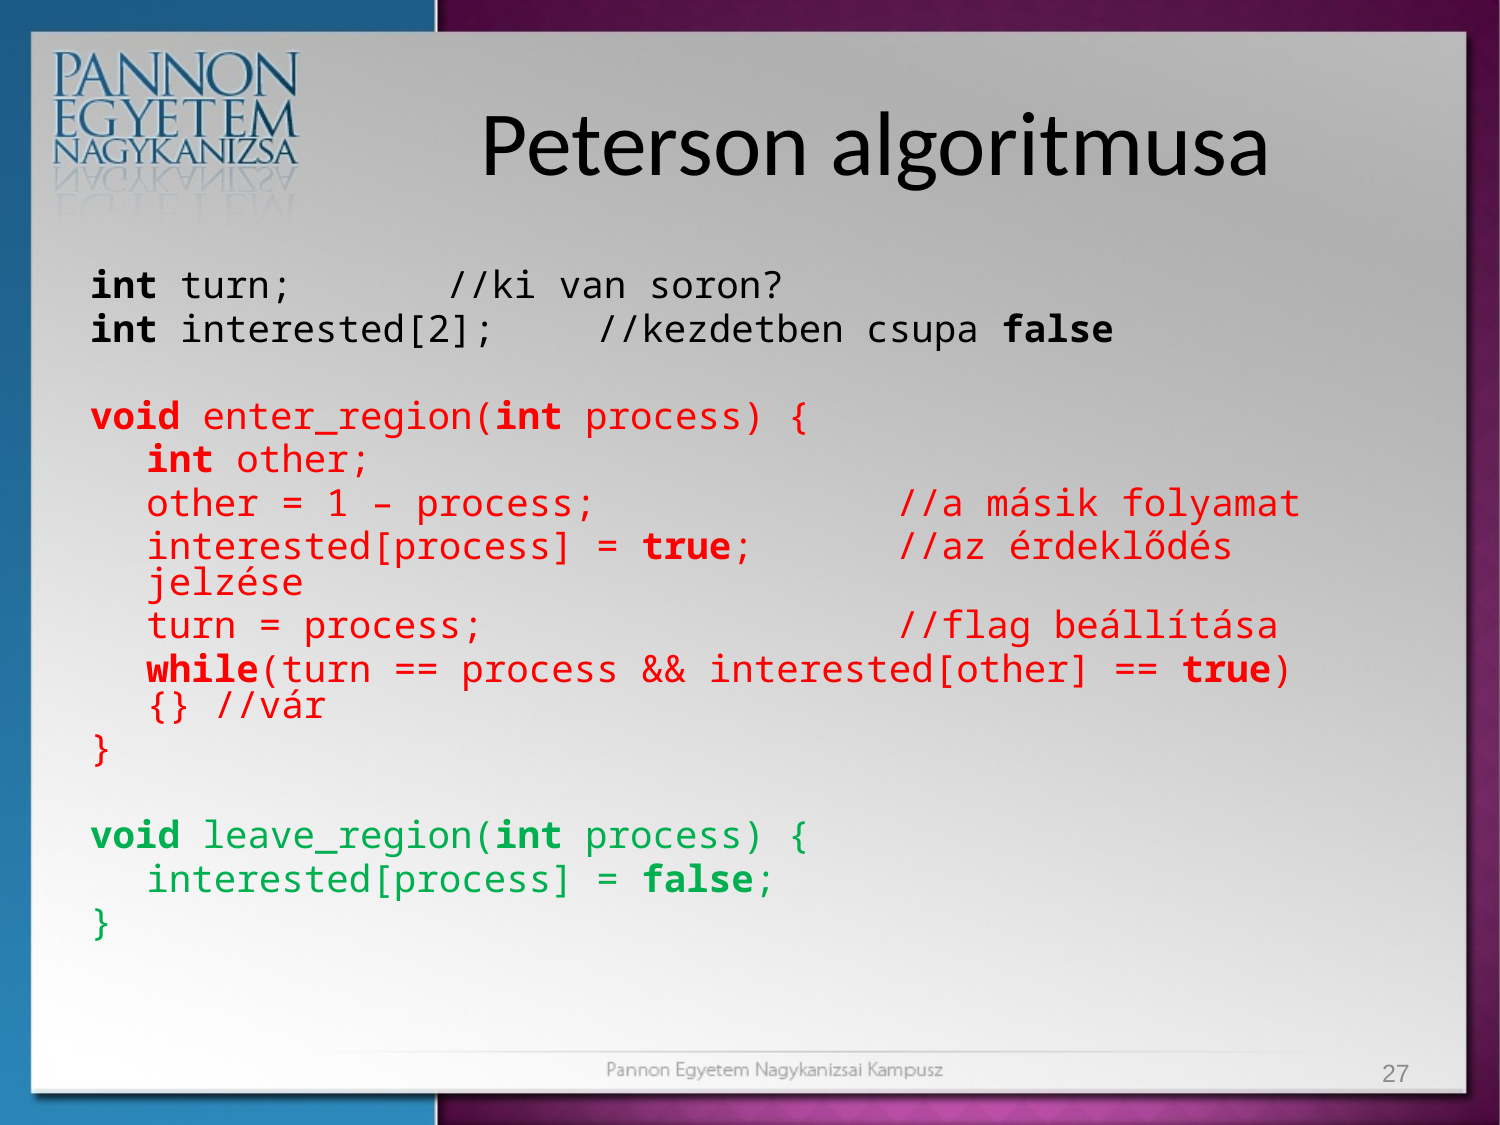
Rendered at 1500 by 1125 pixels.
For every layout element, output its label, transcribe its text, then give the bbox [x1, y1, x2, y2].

title Peterson algoritmusa [328, 45, 1425, 233]
list int turn; //ki van soron? int interested[2]; //kezdetben csupa false void enter_region(int process) { int other; other = 1 – process; //a másik folyamat interested[process] = true; //az érdeklődés jelzése turn = process; //flag beállítása while(turn == process && interested[other] == true) {} //vár } void leave_region(int process) { interested[process] = false; } [75, 262, 1425, 1038]
slide_number 27 [1074, 1042, 1425, 1103]
picture [0, 0, 1500, 1125]
